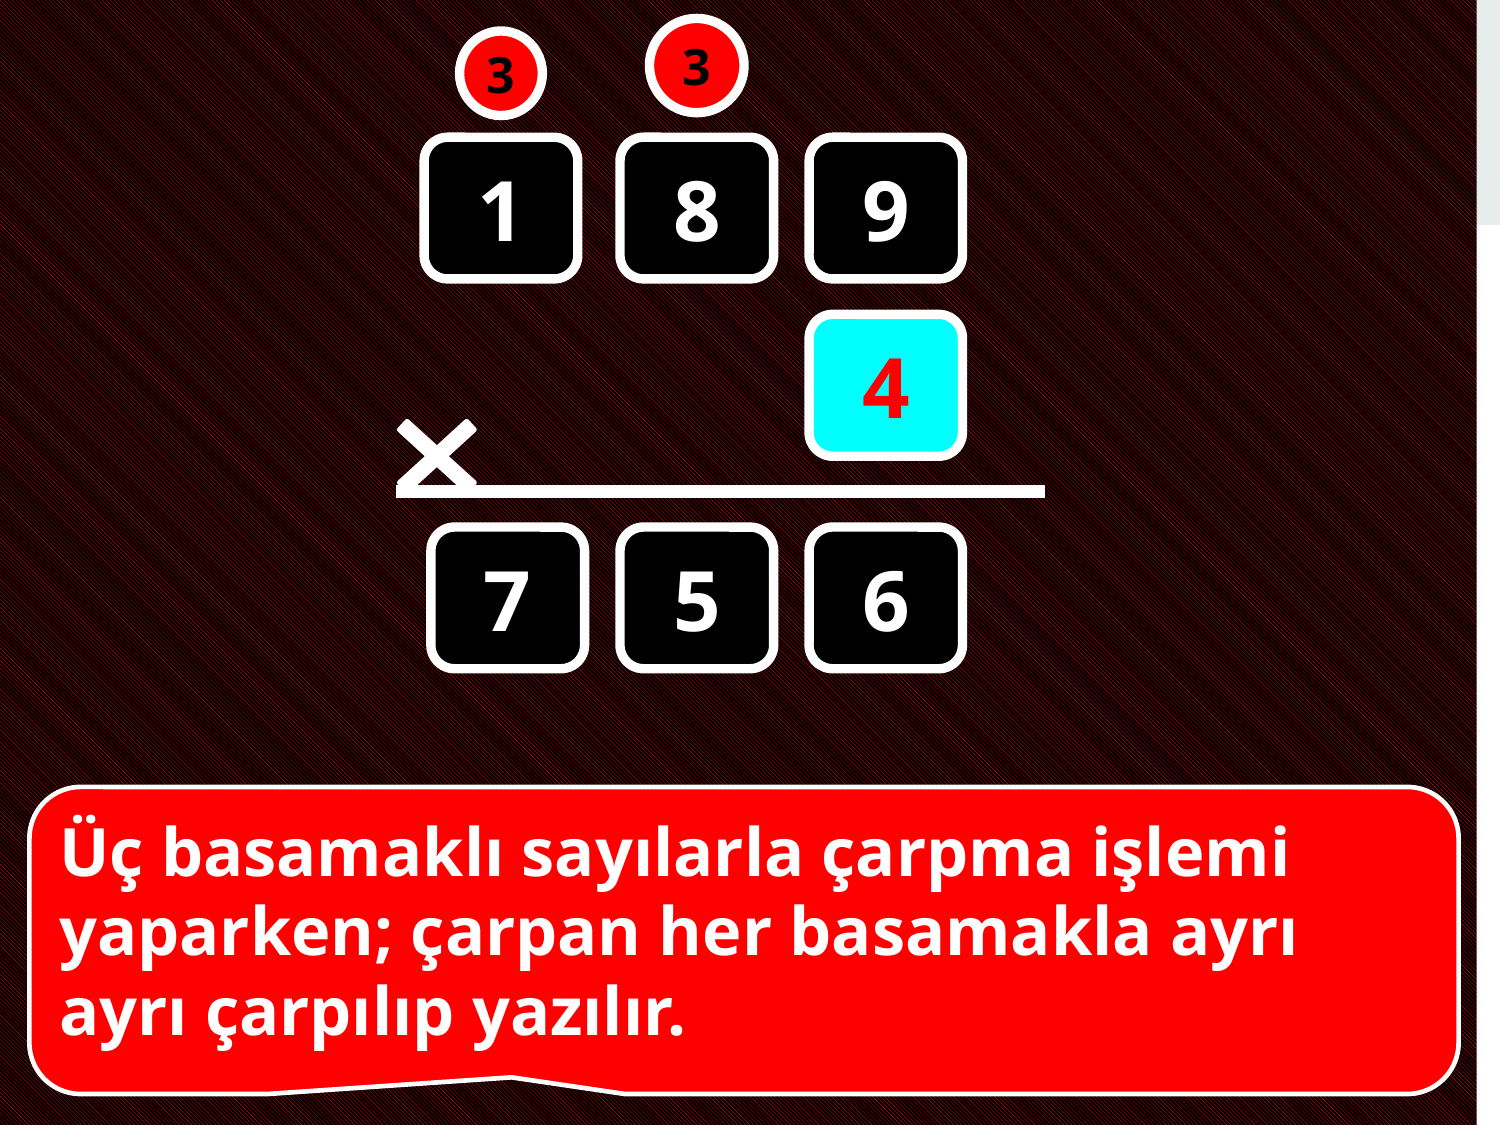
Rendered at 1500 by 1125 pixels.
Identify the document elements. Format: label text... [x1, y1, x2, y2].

text_box 9 [806, 134, 965, 282]
text_box 5 [617, 524, 777, 672]
text_box Üç basamaklı sayılarla çarpma işlemi yaparken; çarpan her basamakla ayrı ayrı çarpılıp yazılır. [29, 786, 1459, 1094]
text_box 8 [617, 134, 777, 282]
text_box 6 [806, 524, 965, 672]
text_box 7 [428, 524, 587, 672]
text_box 4 [806, 311, 965, 459]
text_box 1 [421, 134, 581, 282]
text_box 3 [457, 28, 545, 118]
text_box 3 [647, 16, 747, 116]
text_box [396, 418, 477, 486]
